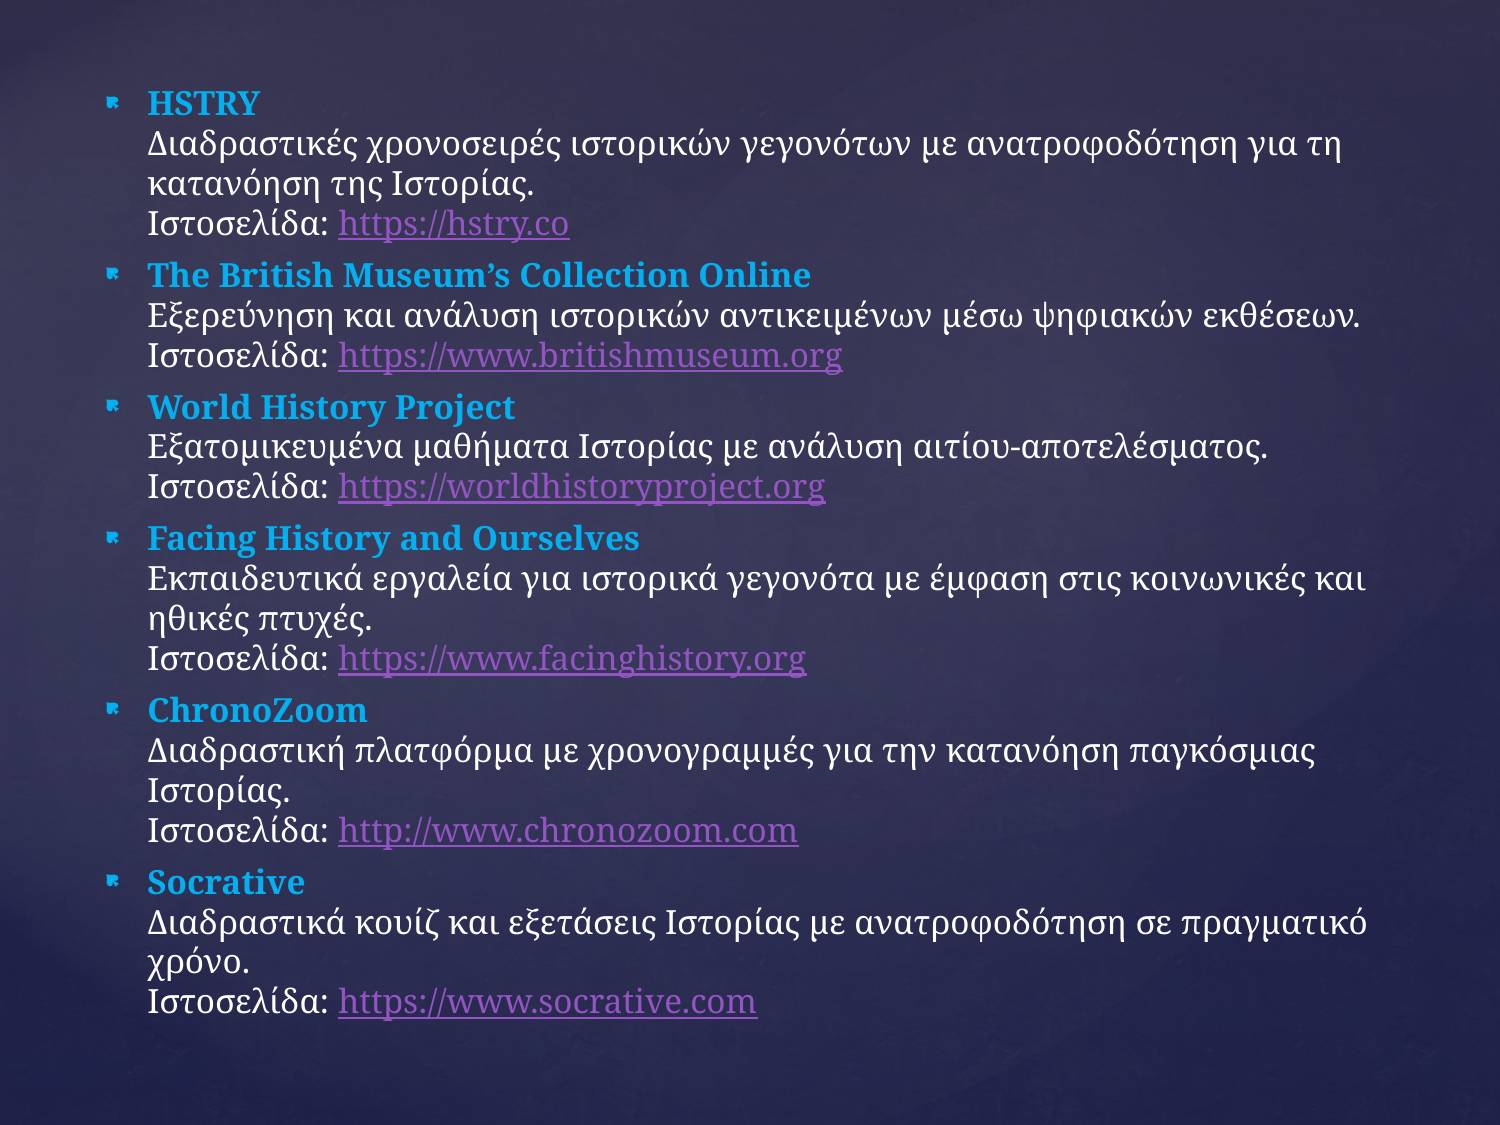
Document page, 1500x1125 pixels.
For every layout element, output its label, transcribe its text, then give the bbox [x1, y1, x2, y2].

text_box HSTRY Διαδραστικές χρονοσειρές ιστορικών γεγονότων με ανατροφοδότηση για τη κατανόηση της Ιστορίας. Ιστοσελίδα: https://hstry.co The British Museum’s Collection Online Εξερεύνηση και ανάλυση ιστορικών αντικειμένων μέσω ψηφιακών εκθέσεων. Ιστοσελίδα: https://www.britishmuseum.org World History Project Εξατομικευμένα μαθήματα Ιστορίας με ανάλυση αιτίου-αποτελέσματος. Ιστοσελίδα: https://worldhistoryproject.org Facing History and Ourselves Εκπαιδευτικά εργαλεία για ιστορικά γεγονότα με έμφαση στις κοινωνικές και ηθικές πτυχές. Ιστοσελίδα: https://www.facinghistory.org ChronoZoom Διαδραστική πλατφόρμα με χρονογραμμές για την κατανόηση παγκόσμιας Ιστορίας. Ιστοσελίδα: http://www.chronozoom.com Socrative Διαδραστικά κουίζ και εξετάσεις Ιστορίας με ανατροφοδότηση σε πραγματικό χρόνο. Ιστοσελίδα: https://www.socrative.com [87, 75, 1388, 713]
